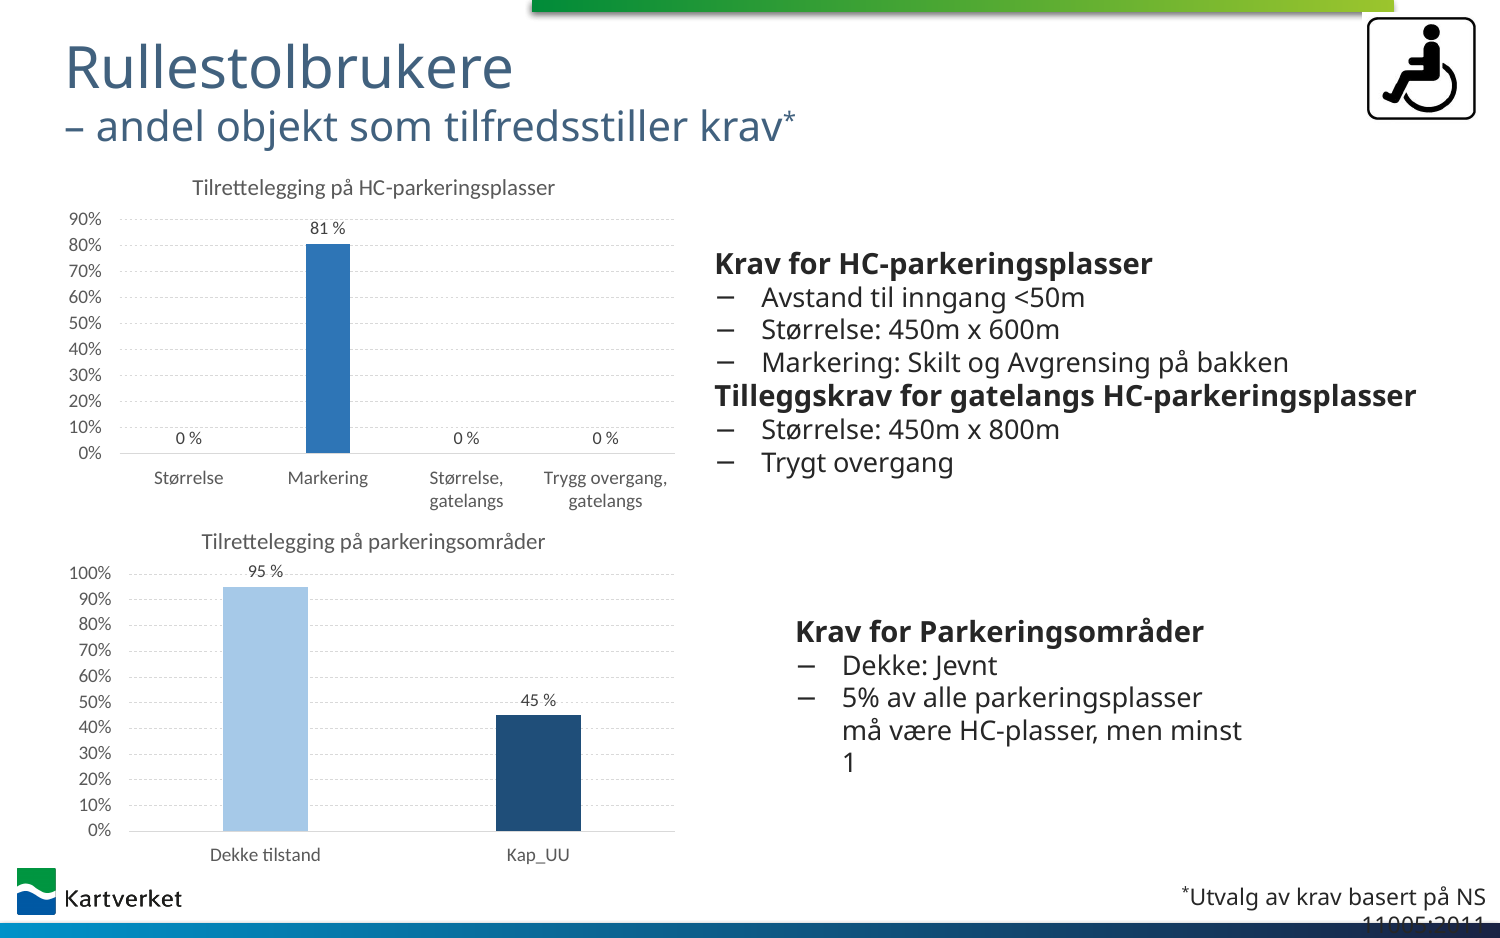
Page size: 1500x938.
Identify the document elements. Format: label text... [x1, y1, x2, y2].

text_box Rullestolbrukere – andel objekt som tilfredsstiller krav* [49, 25, 1431, 158]
text_box Krav for Parkeringsområder Dekke: Jevnt 5% av alle parkeringsplasser må være HC-plasser, men minst 1 [780, 605, 1261, 786]
picture [62, 520, 686, 874]
picture [62, 166, 686, 519]
text_box Krav for HC-parkeringsplasser Avstand til inngang <50m Størrelse: 450m x 600m Markering: Skilt og Avgrensing på bakken Tilleggskrav for gatelangs HC-parkeringsplasser Størrelse: 450m x 800m Trygt overgang [699, 237, 1433, 485]
picture [1362, 12, 1481, 126]
text_box *Utvalg av krav basert på NS 11005:2011 [1068, 873, 1500, 938]
